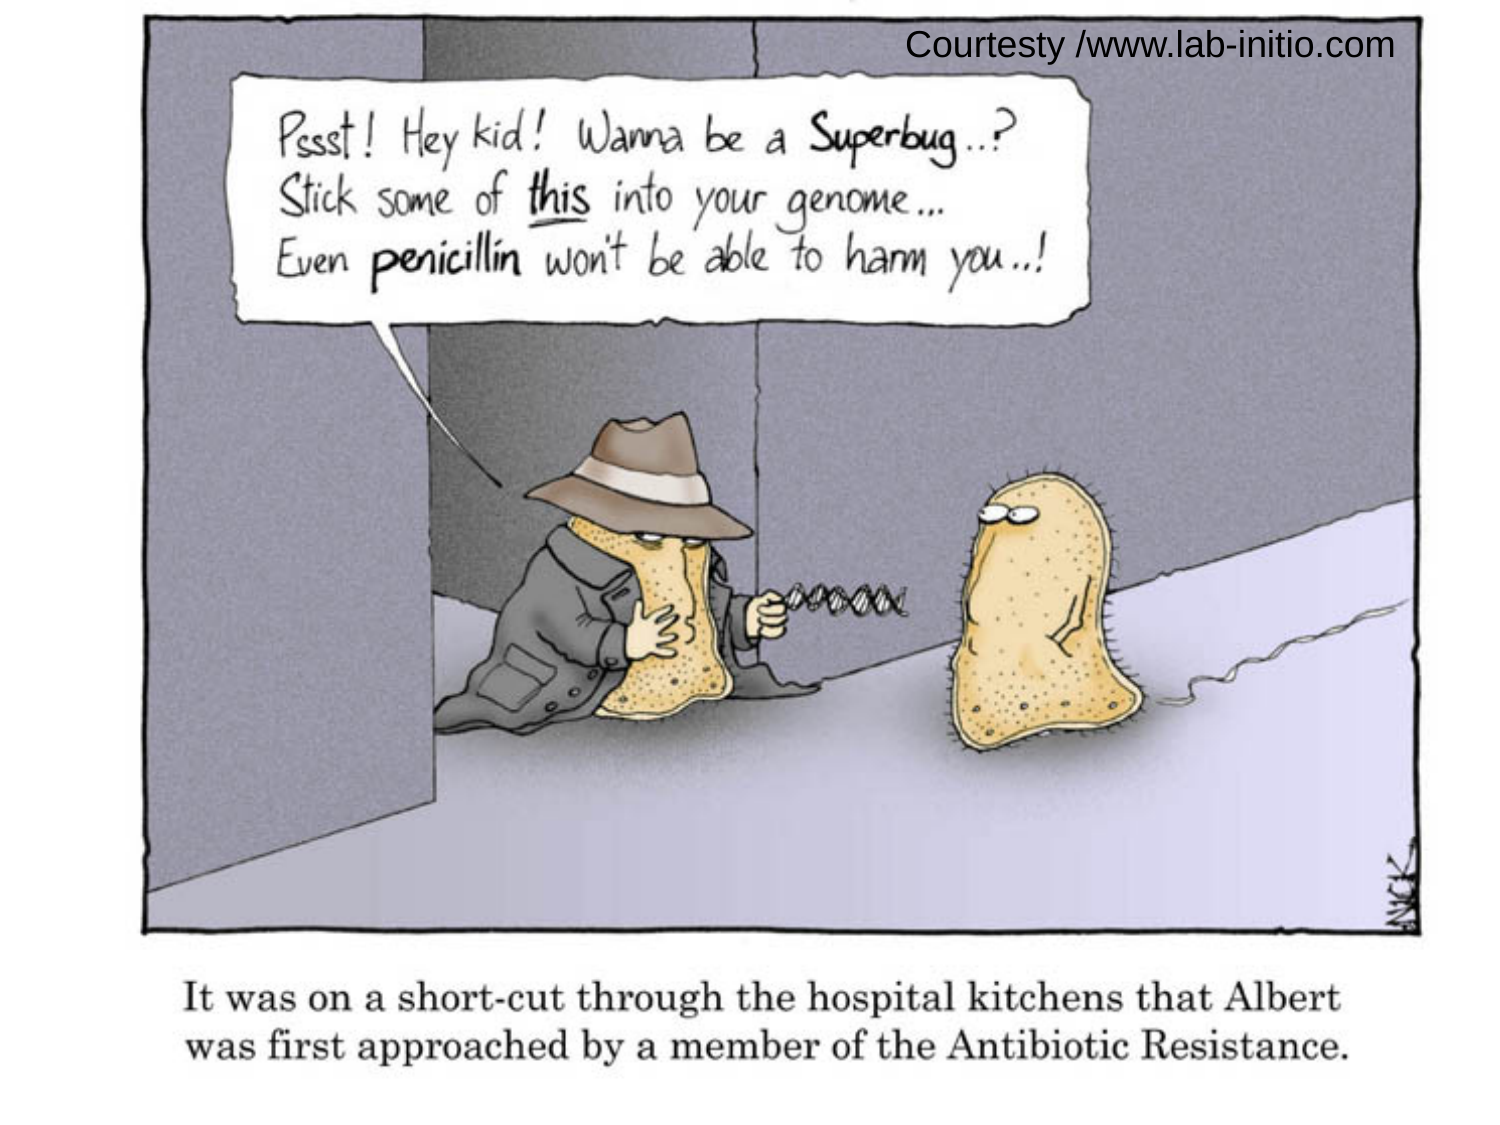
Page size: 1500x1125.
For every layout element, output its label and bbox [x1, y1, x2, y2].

picture [124, 0, 1438, 1116]
